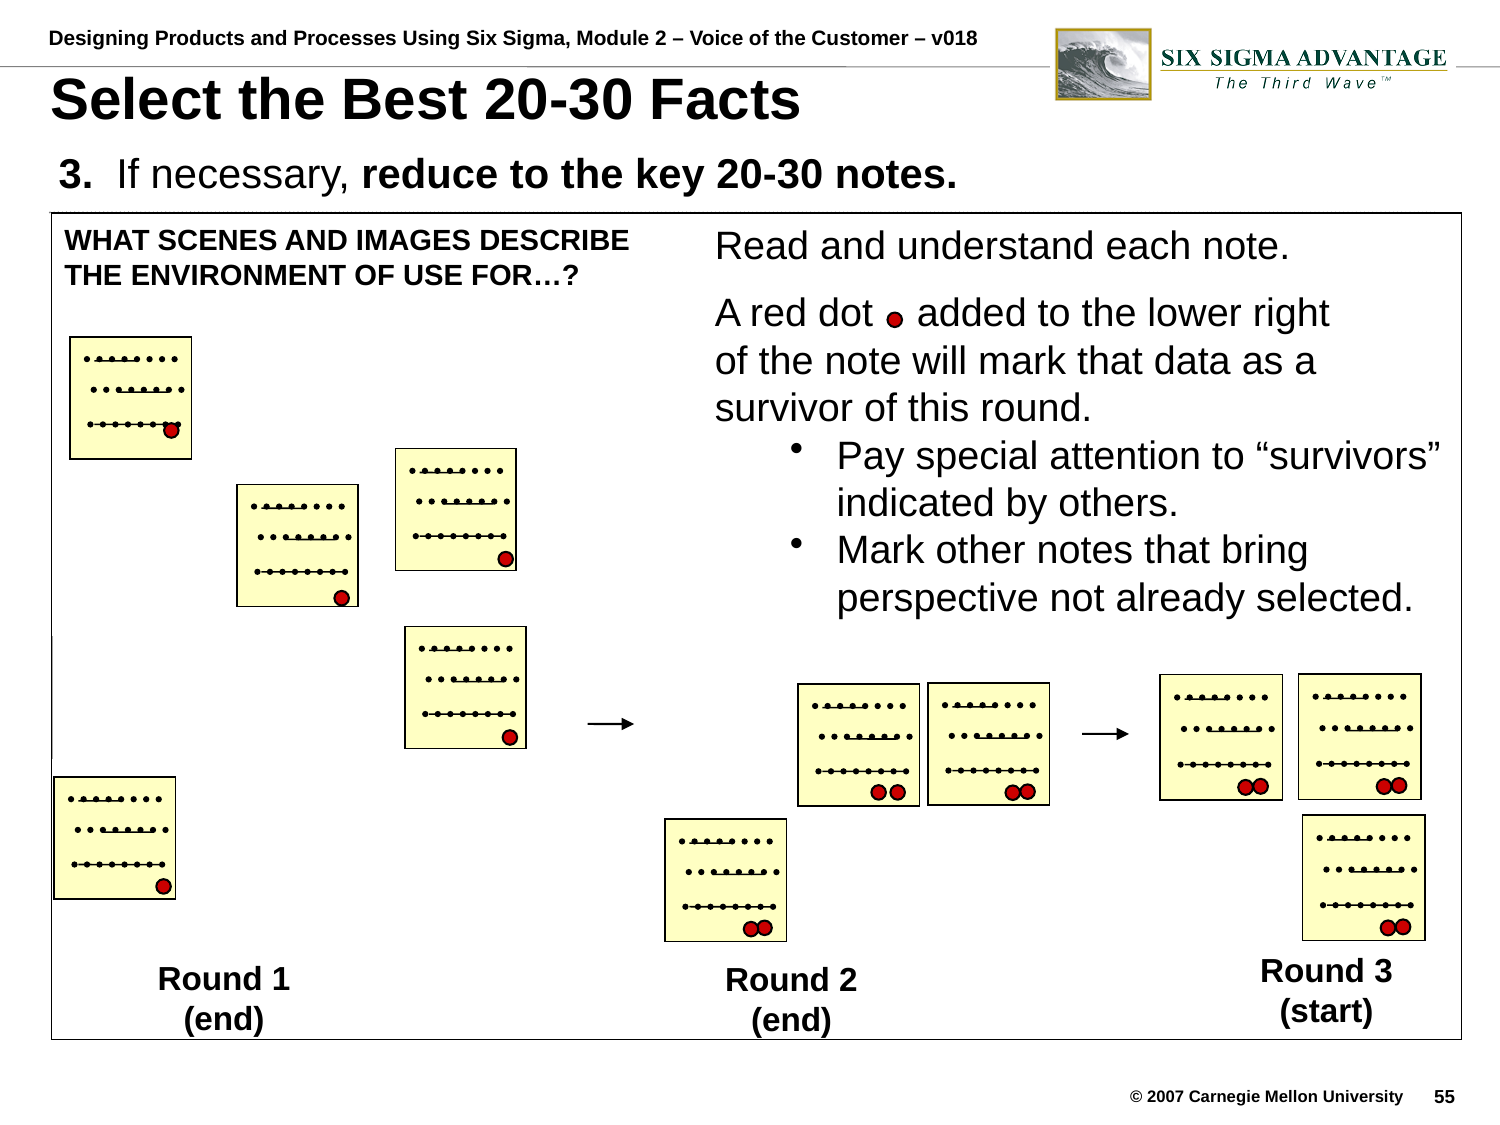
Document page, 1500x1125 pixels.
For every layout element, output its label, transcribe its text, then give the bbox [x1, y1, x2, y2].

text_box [642, 665, 1455, 1038]
text_box [51, 212, 699, 303]
picture [1049, 24, 1456, 104]
text_box Read and understand each note. A red dot added to the lower right of the note will mark that data as a survivor of this round. Pay special attention to “survivors” indicated by others. Mark other notes that bring perspective not already selected. [699, 212, 1480, 695]
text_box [52, 303, 1050, 1047]
text_box 3. If necessary, reduce to the key 20-30 notes. [43, 139, 1447, 205]
title Select the Best 20-30 Facts [50, 74, 1326, 131]
text_box WHAT SCENES AND IMAGES DESCRIBE THE ENVIRONMENT OF USE FOR…? [49, 213, 658, 299]
